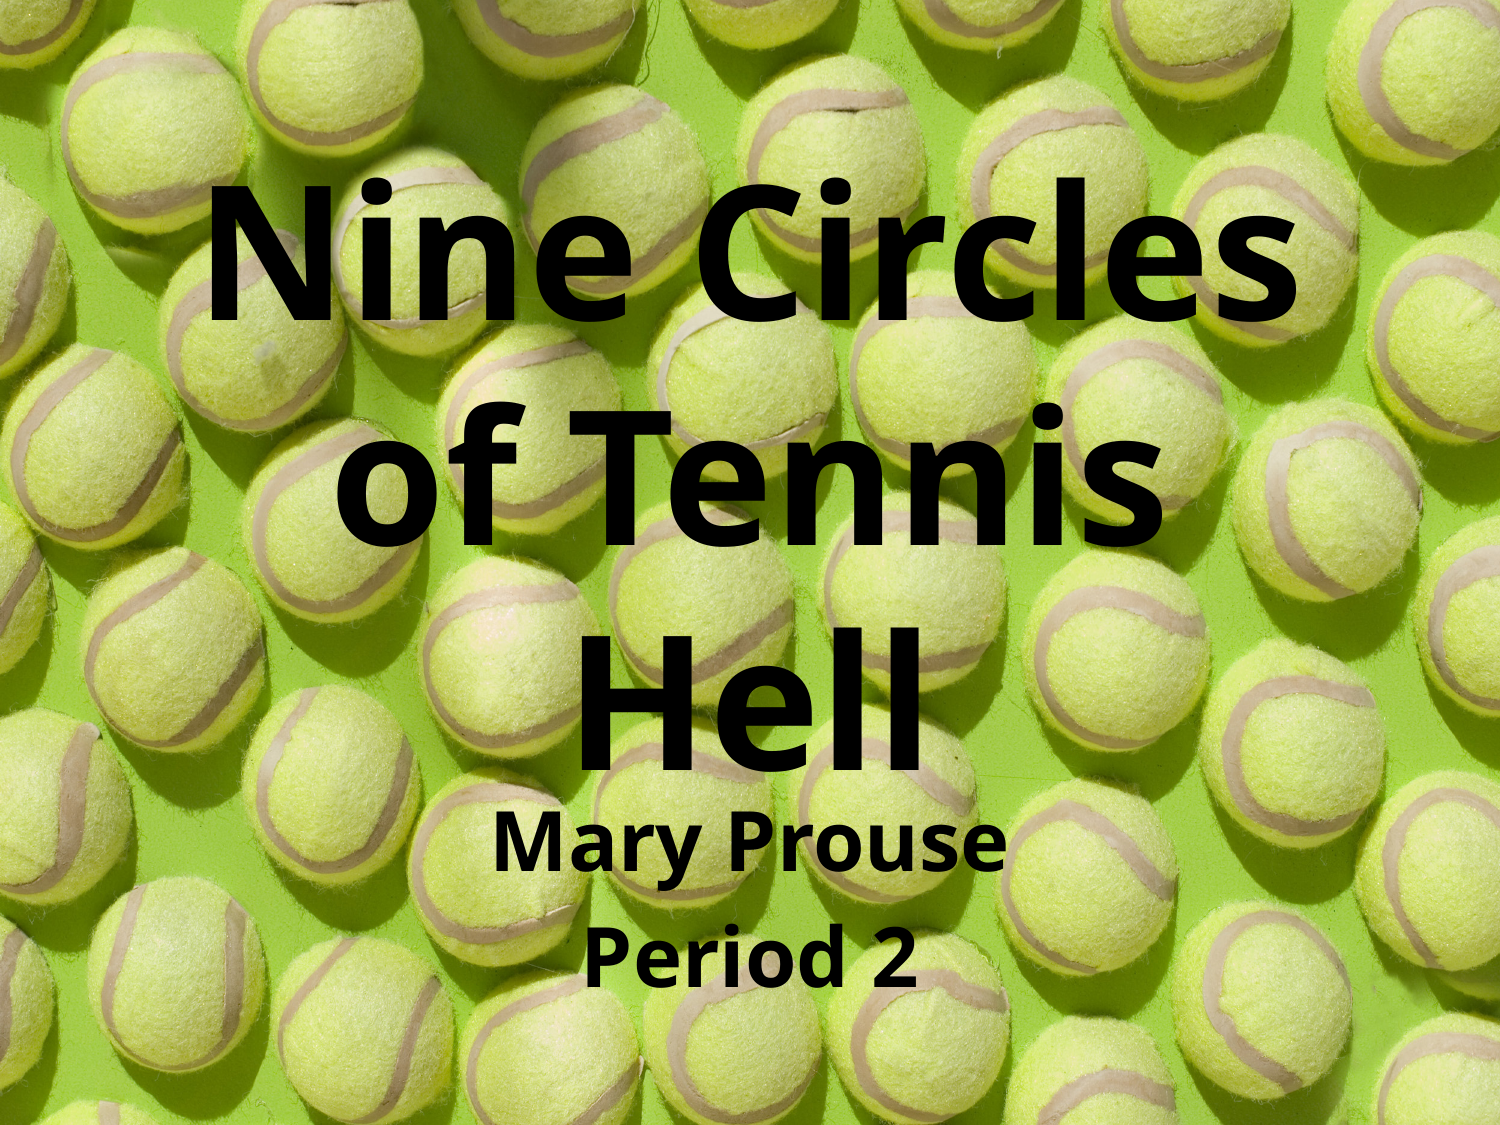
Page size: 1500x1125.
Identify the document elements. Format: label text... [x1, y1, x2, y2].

subtitle Mary Prouse Period 2 [225, 780, 1275, 1068]
picture [0, 0, 1500, 1125]
title Nine Circles of Tennis Hell [112, 349, 1388, 591]
